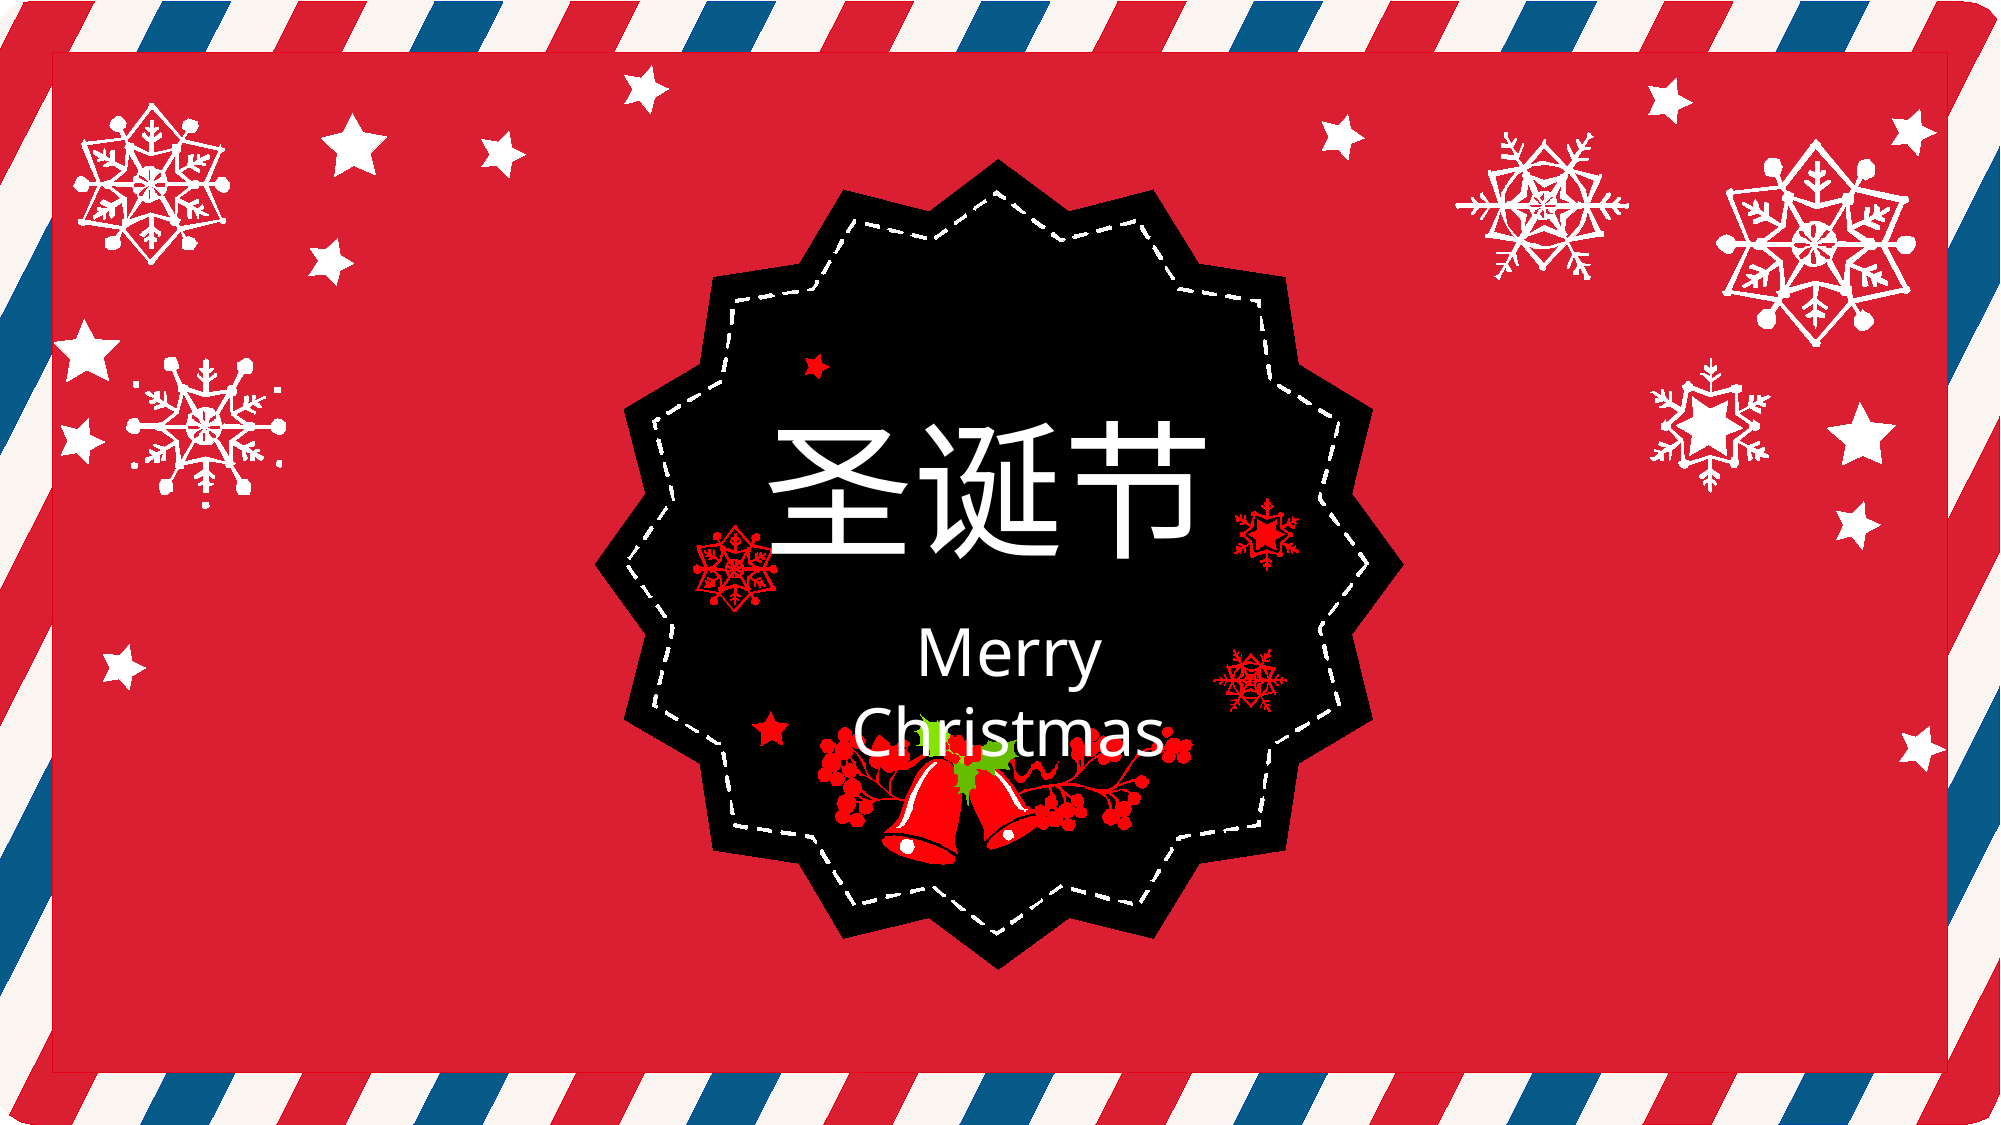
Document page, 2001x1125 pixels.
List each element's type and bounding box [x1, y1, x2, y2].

text_box [54, 65, 1946, 772]
text_box [595, 772, 1404, 970]
